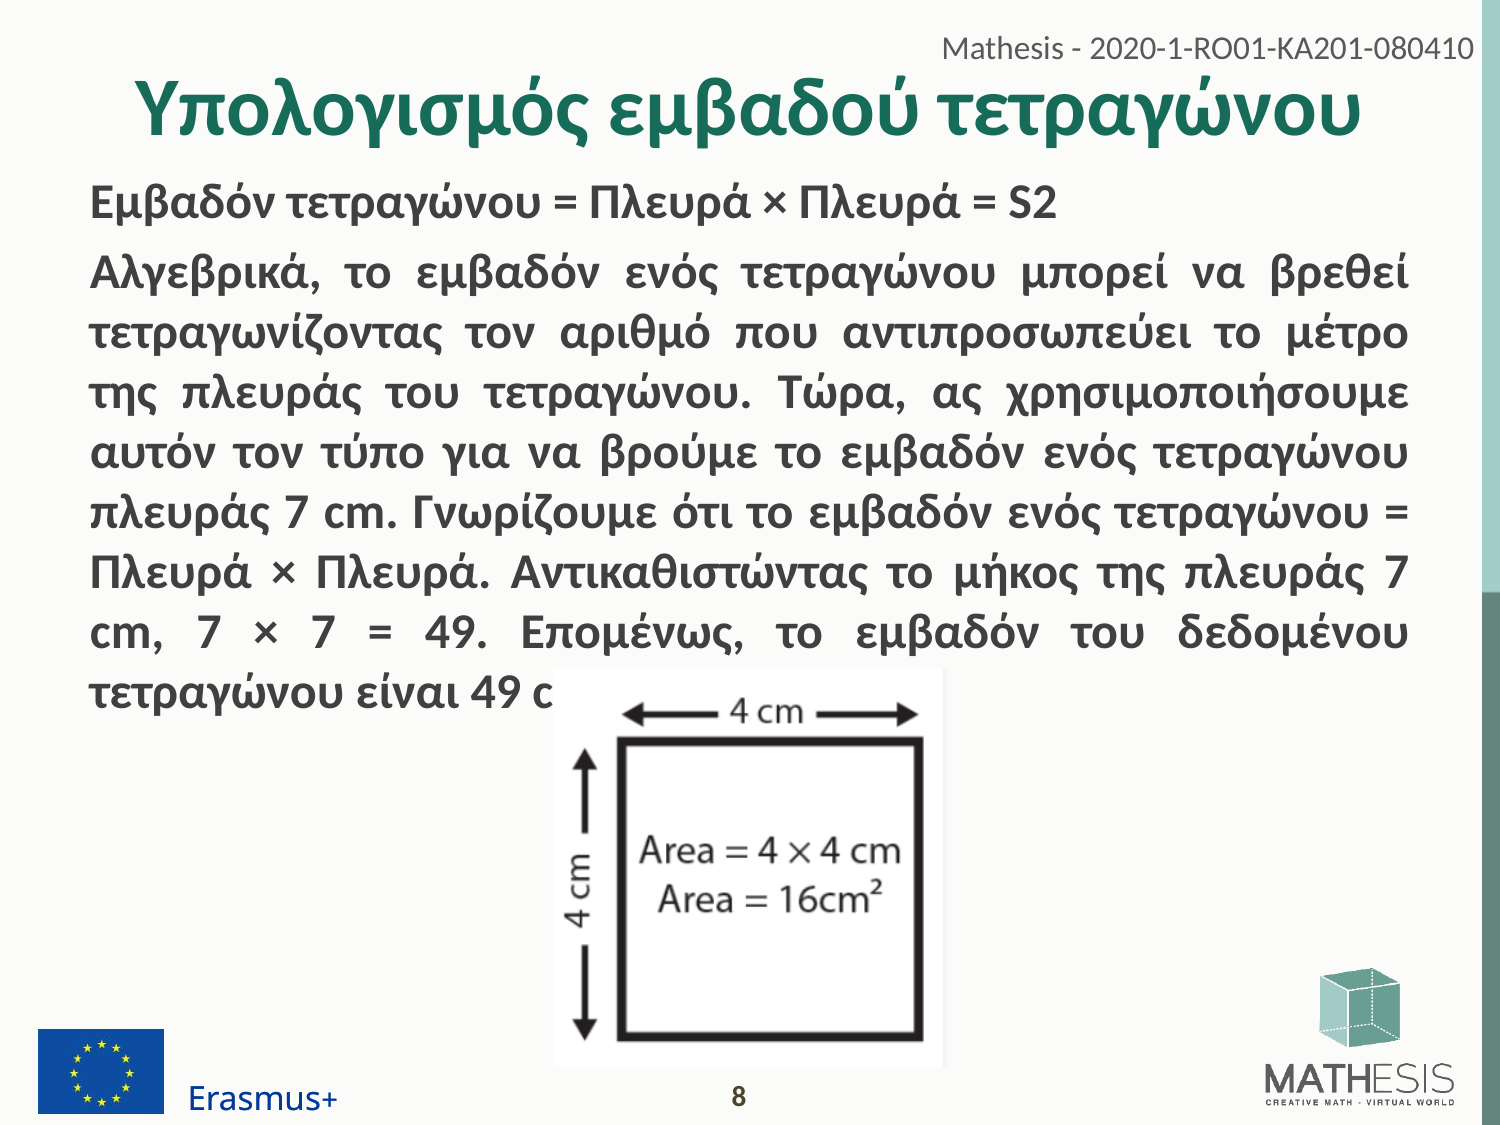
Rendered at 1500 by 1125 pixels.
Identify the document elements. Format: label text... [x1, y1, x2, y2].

picture [552, 668, 948, 1067]
title Υπολογισμός εμβαδού τετραγώνου [75, 45, 1425, 160]
picture [38, 1029, 164, 1114]
list Εμβαδόν τετραγώνου = Πλευρά × Πλευρά = S2 Αλγεβρικά, το εμβαδόν ενός τετραγώνου μπορεί να βρεθεί τετραγωνίζοντας τον αριθμό που αντιπροσωπεύει το μέτρο της πλευράς του τετραγώνου. Τώρα, ας χρησιμοποιήσουμε αυτόν τον τύπο για να βρούμε το εμβαδόν ενός τετραγώνου πλευράς 7 cm. Γνωρίζουμε ότι το εμβαδόν ενός τετραγώνου = Πλευρά × Πλευρά. Αντικαθιστώντας το μήκος της πλευράς 7 cm, 7 × 7 = 49. Επομένως, το εμβαδόν του δεδομένου τετραγώνου είναι 49 cm2. [75, 160, 1425, 904]
